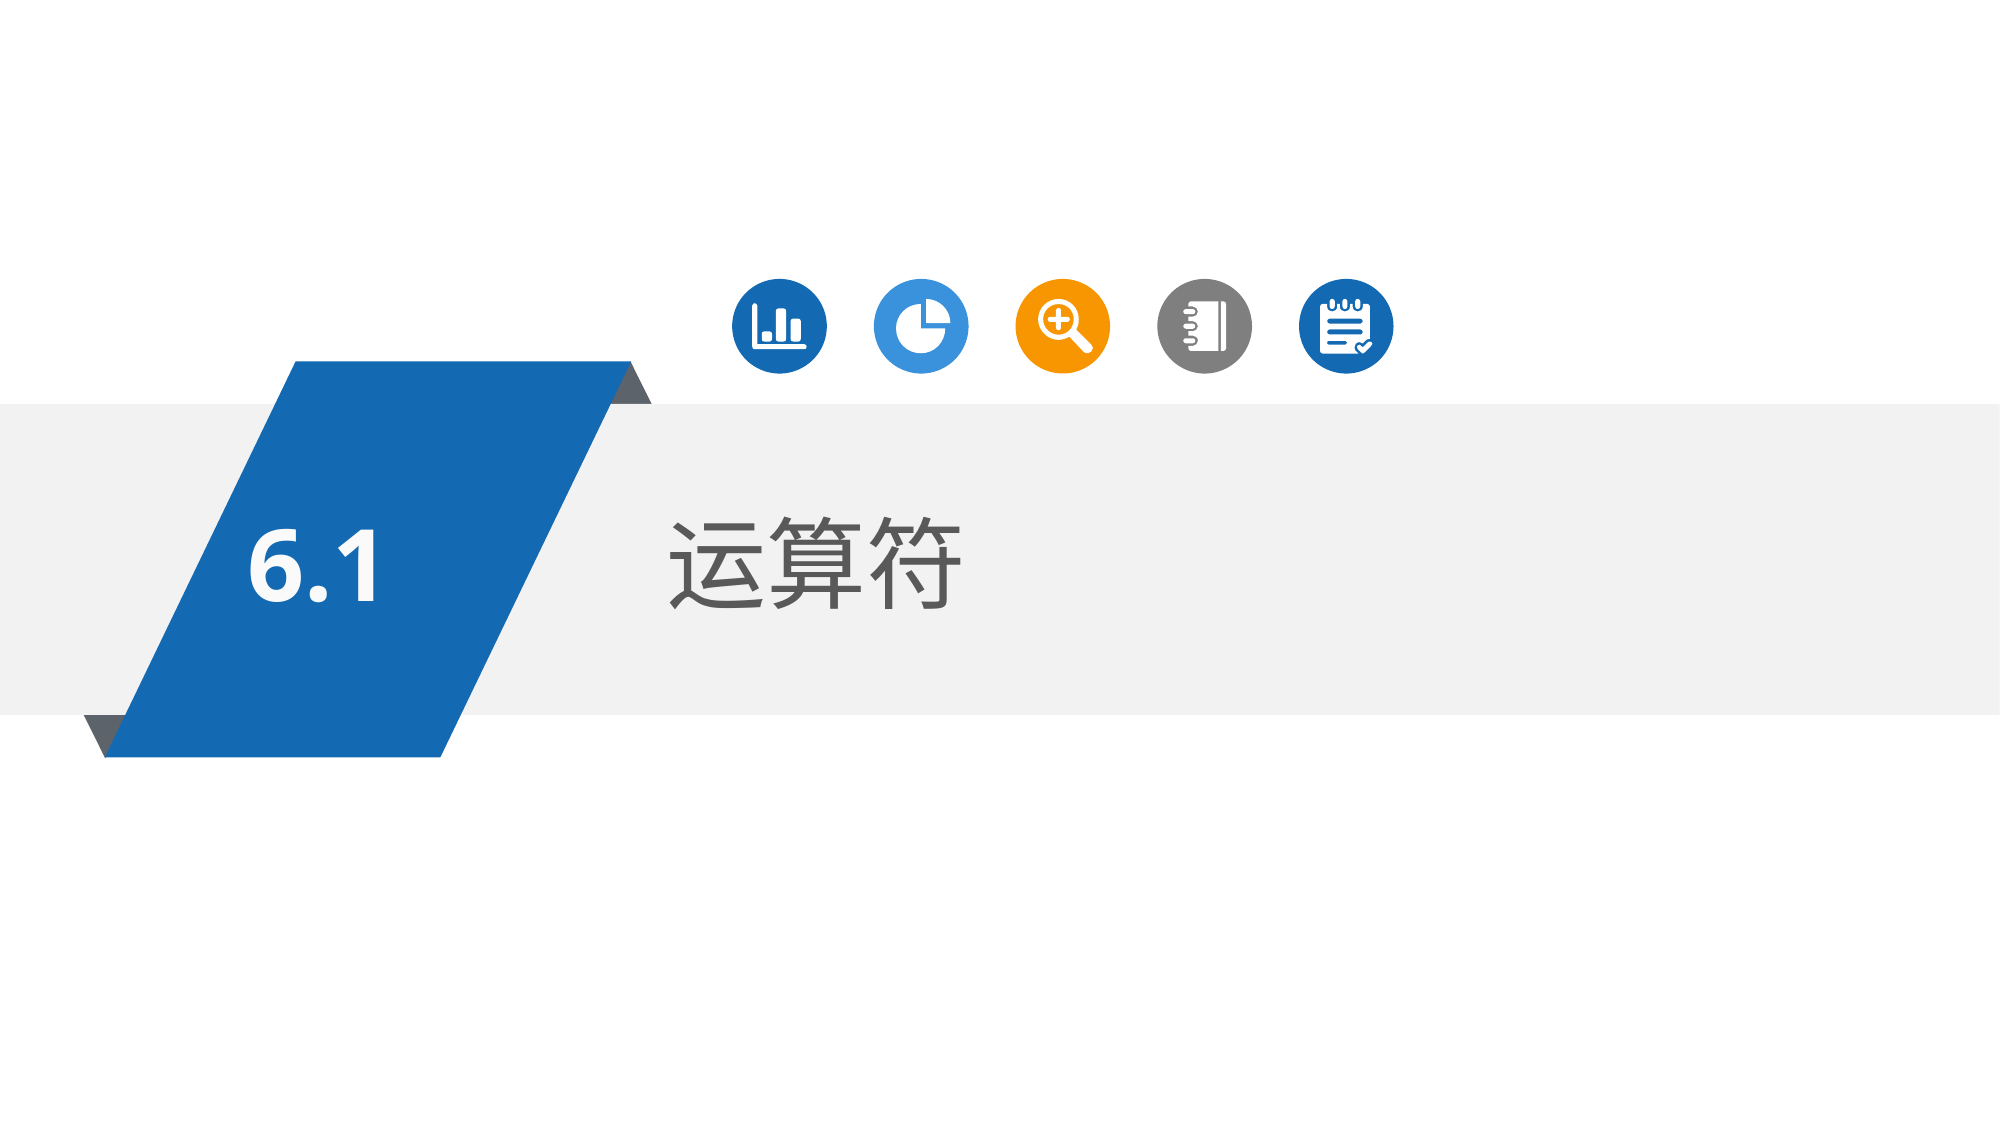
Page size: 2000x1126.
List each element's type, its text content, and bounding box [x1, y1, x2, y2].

text_box 6.1 [232, 494, 517, 630]
text_box 运算符 [651, 494, 1612, 630]
